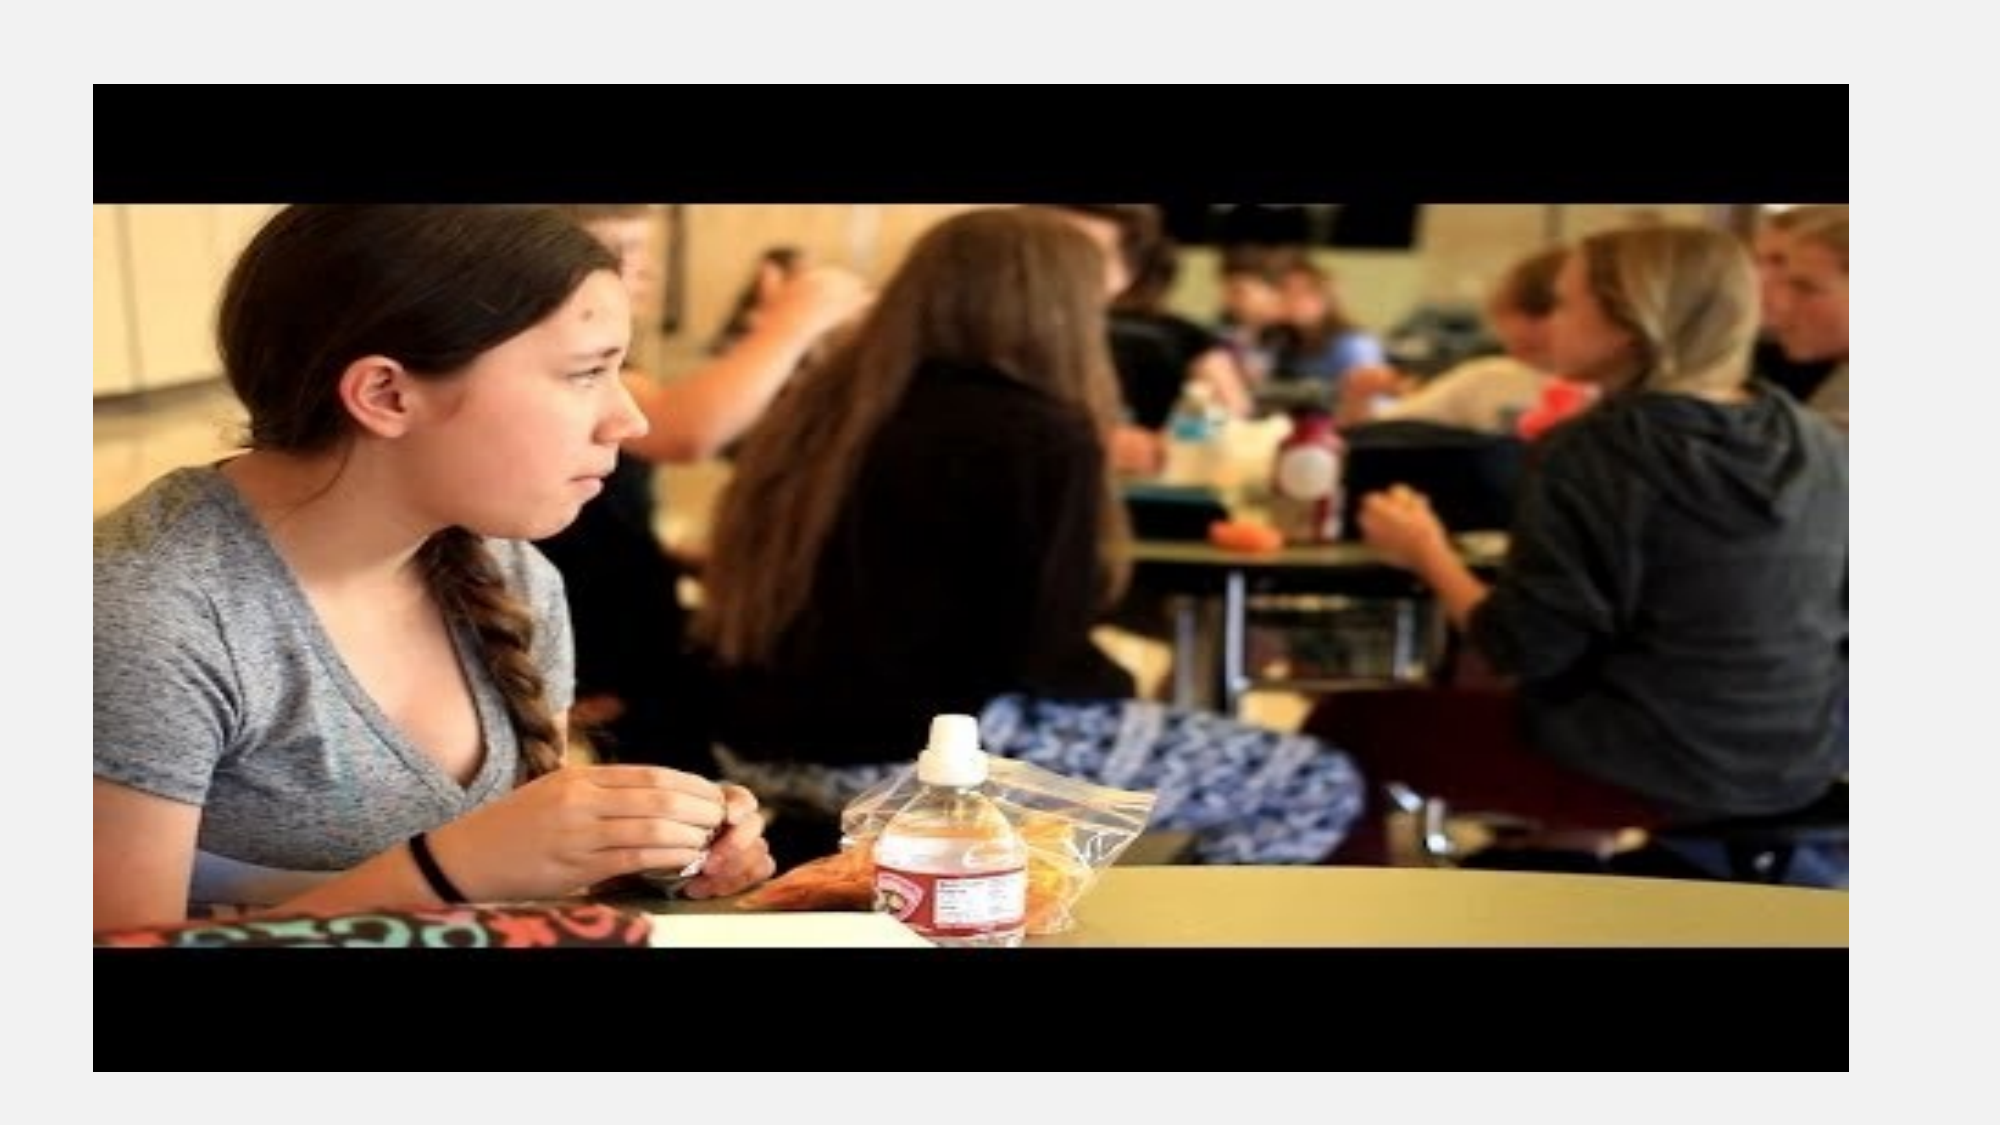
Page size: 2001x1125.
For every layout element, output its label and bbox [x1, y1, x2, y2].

list [92, 83, 1850, 1073]
